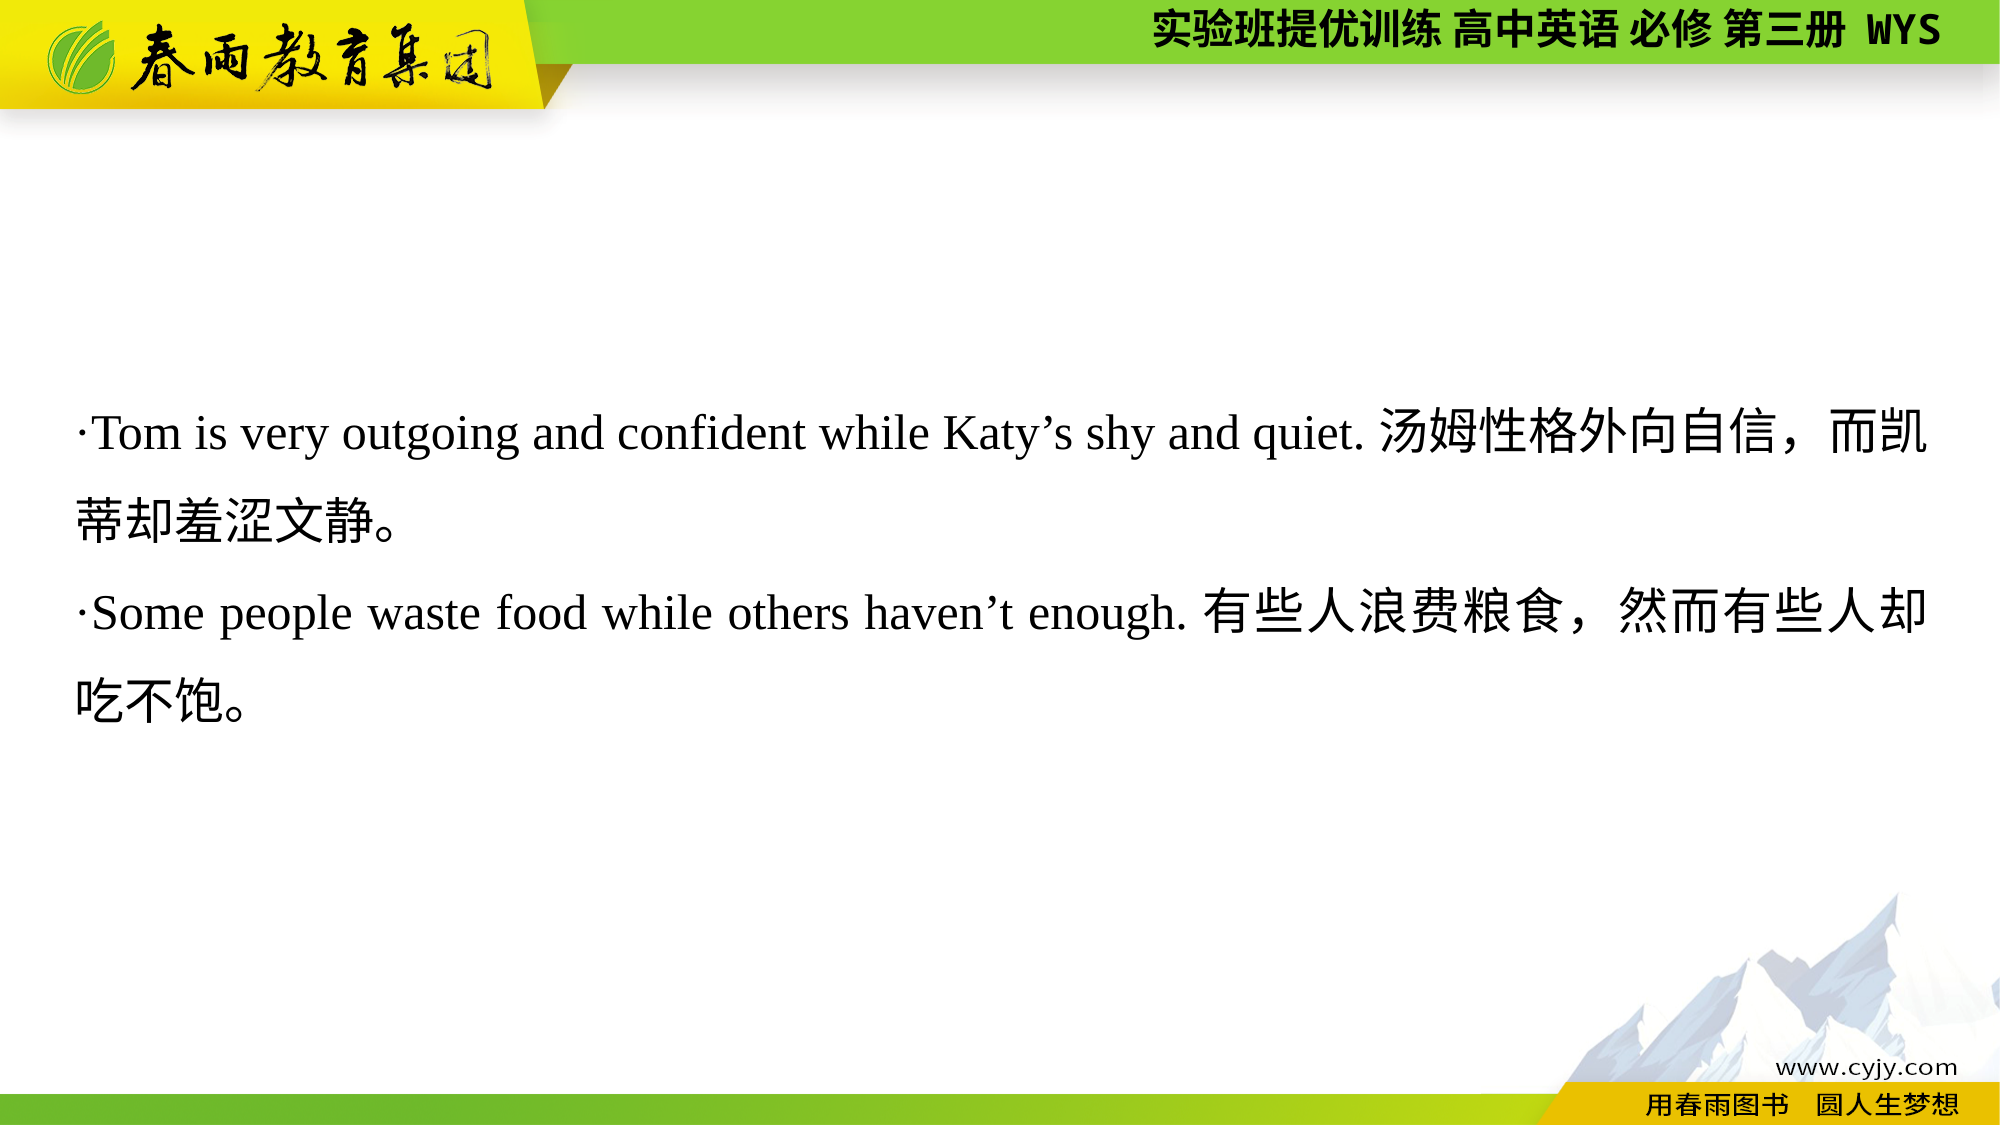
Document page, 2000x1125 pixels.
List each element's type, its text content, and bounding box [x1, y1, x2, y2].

picture [0, 0, 2000, 1125]
list ·Tom is very outgoing and confident while Katy’s shy and quiet.汤姆性格外向自信，而凯蒂却羞涩文静。 ·Some people waste food while others haven’t enough.有些人浪费粮食，然而有些人却吃不饱。 [59, 361, 1944, 741]
